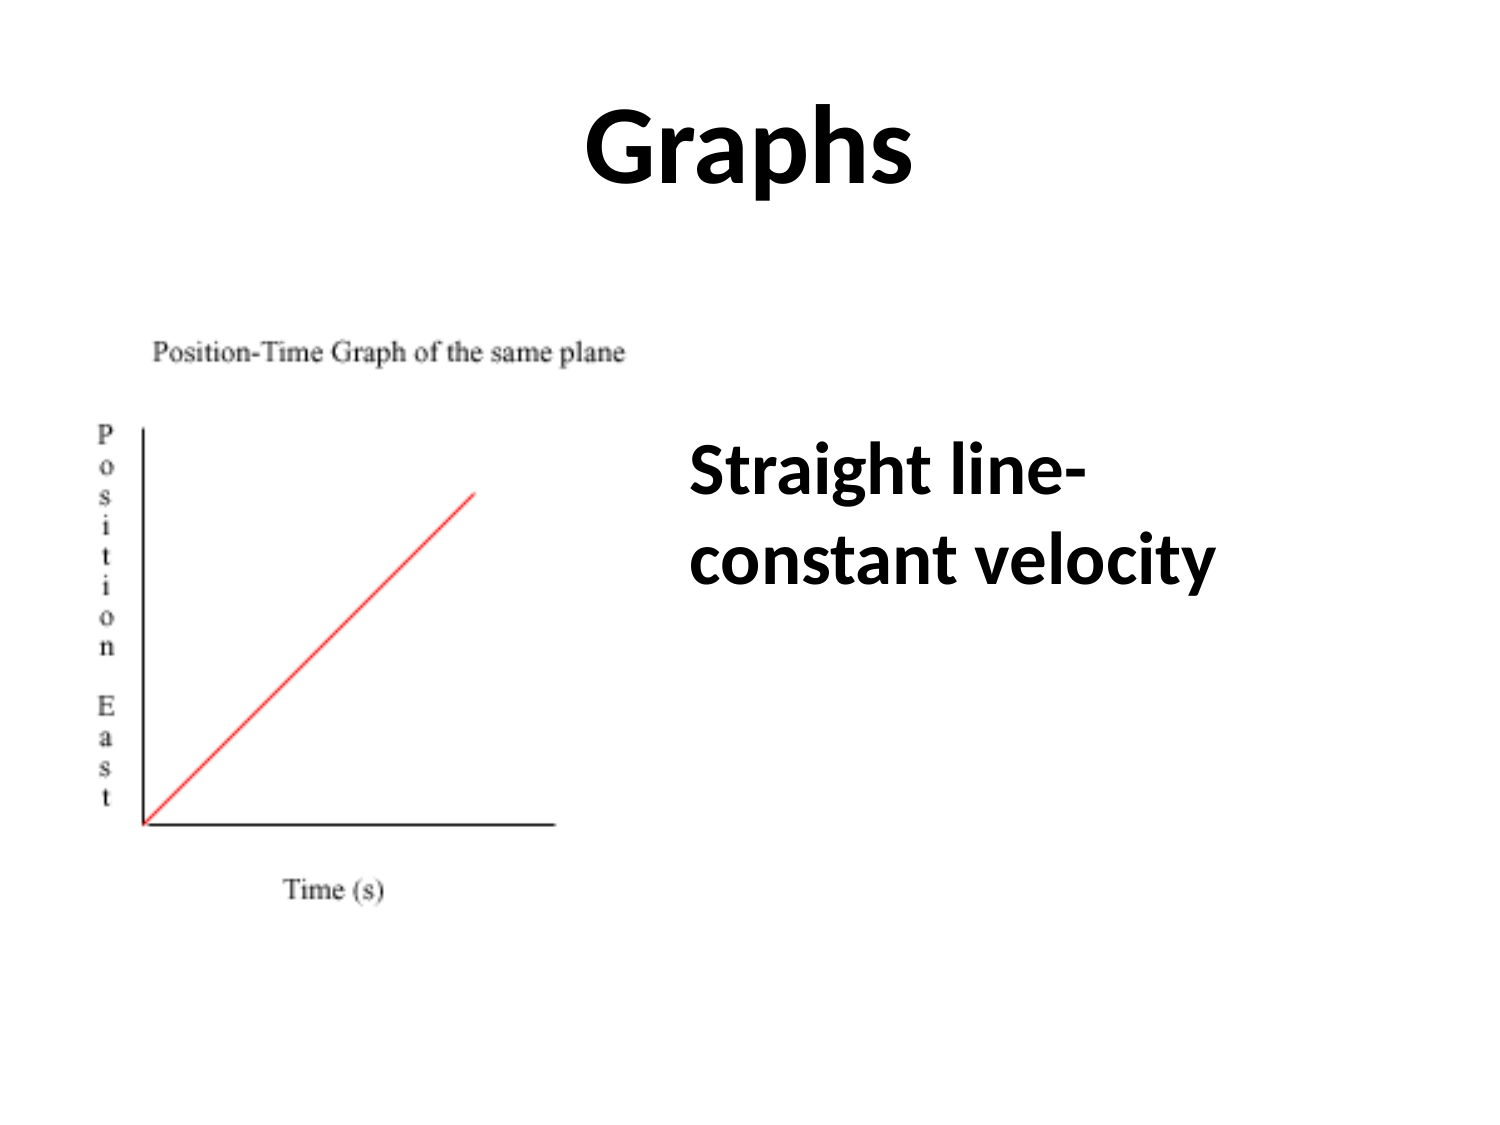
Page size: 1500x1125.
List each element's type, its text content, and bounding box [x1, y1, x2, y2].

title Graphs [75, 45, 1425, 233]
text_box Straight line-constant velocity [689, 412, 1356, 608]
picture [49, 312, 685, 951]
